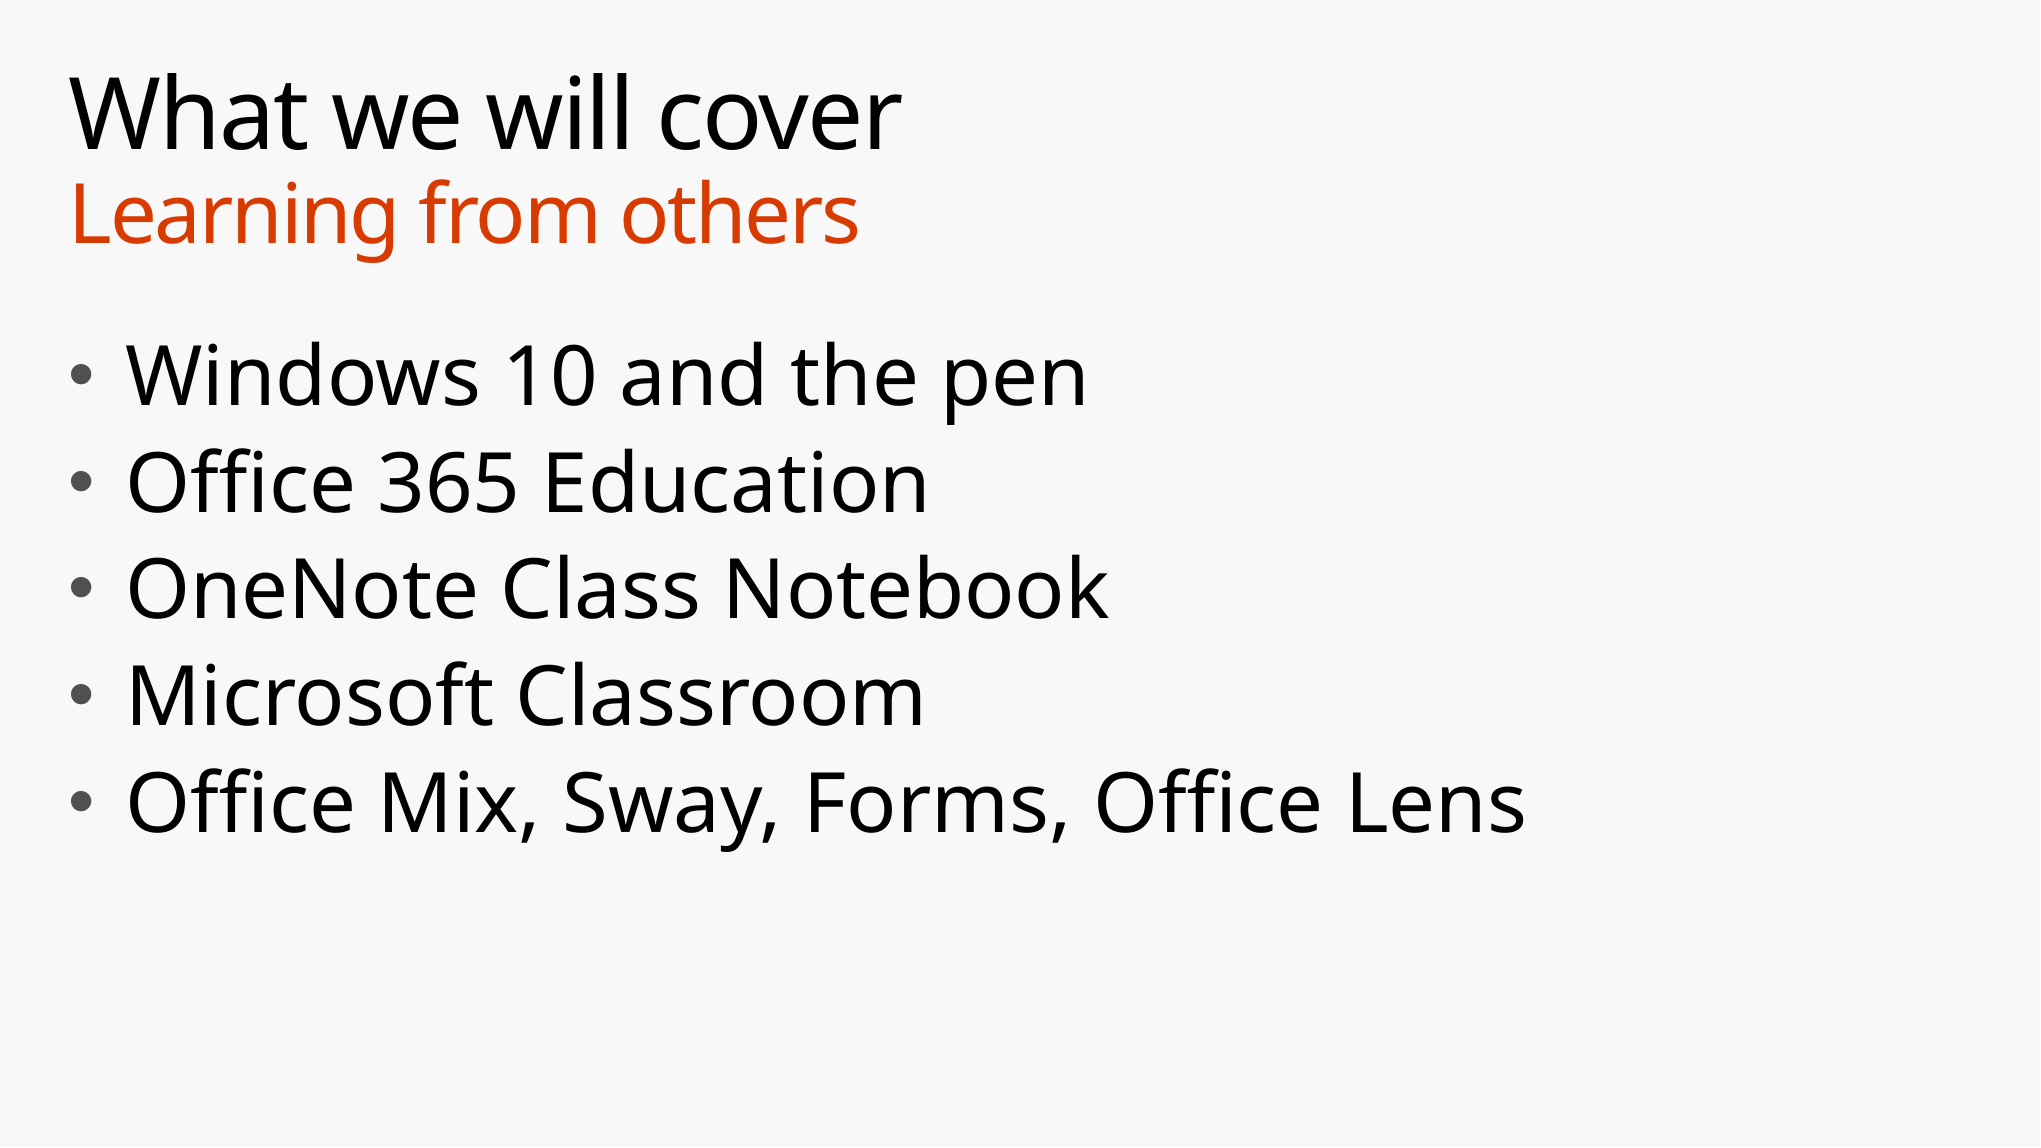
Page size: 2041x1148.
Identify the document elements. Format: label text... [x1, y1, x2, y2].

list Windows 10 and the pen Office 365 Education OneNote Class Notebook Microsoft Classroom Office Mix, Sway, Forms, Office Lens [45, 318, 1996, 885]
title What we will cover Learning from others [45, 48, 1996, 199]
